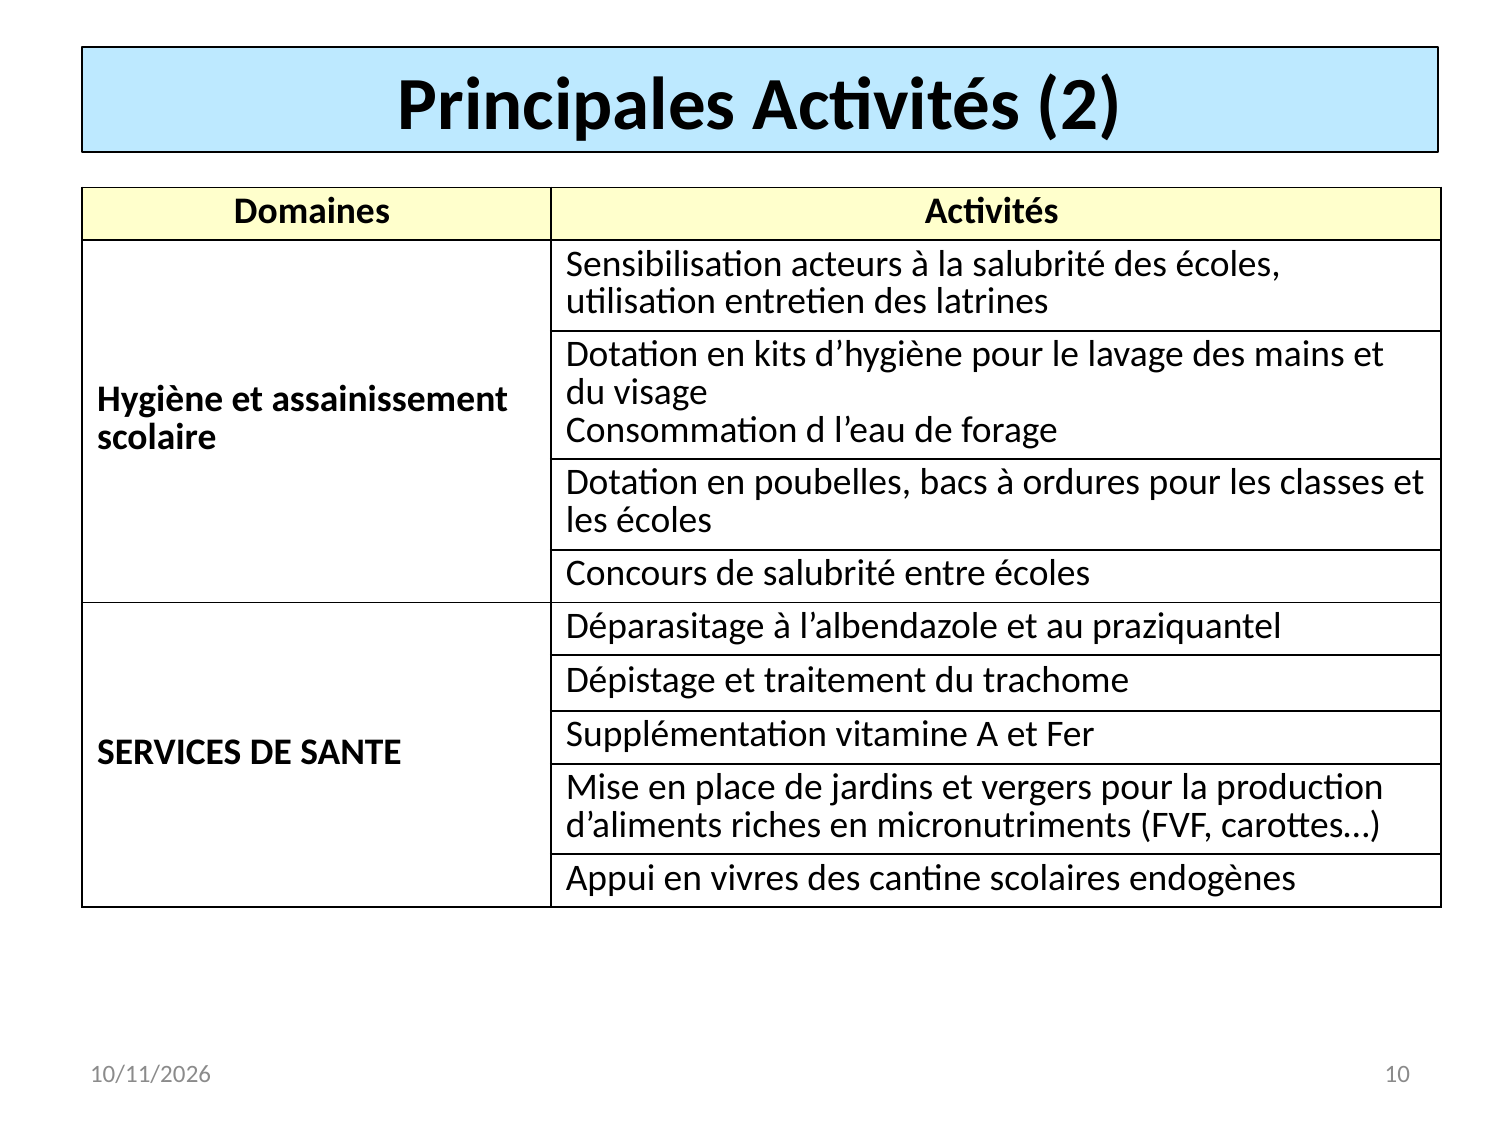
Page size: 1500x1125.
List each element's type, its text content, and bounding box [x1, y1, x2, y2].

table_cell SERVICES DE SANTE [83, 603, 550, 906]
table_cell Dotation en kits d’hygiène pour le lavage des mains et du visage Consommation d l’eau de forage [552, 332, 1440, 458]
table_cell Concours de salubrité entre écoles [552, 551, 1440, 602]
table_cell Mise en place de jardins et vergers pour la production d’aliments riches en micronutriments (FVF, carottes…) [552, 765, 1440, 853]
table_cell Supplémentation vitamine A et Fer [552, 712, 1440, 763]
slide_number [75, 1042, 425, 1103]
table_header Activités [552, 188, 1440, 239]
table_header Domaines [83, 188, 550, 239]
table_cell Sensibilisation acteurs à la salubrité des écoles, utilisation entretien des latrines [552, 241, 1440, 330]
table_cell Déparasitage à l’albendazole et au praziquantel [552, 603, 1440, 654]
text_box Principales Activités (2) [80, 45, 1440, 154]
table_cell Dotation en poubelles, bacs à ordures pour les classes et les écoles [552, 460, 1440, 549]
slide_number 10 [1074, 1042, 1425, 1103]
table_cell Dépistage et traitement du trachome [552, 656, 1440, 710]
table_cell Appui en vivres des cantine scolaires endogènes [552, 855, 1440, 906]
table_cell Hygiène et assainissement scolaire [83, 241, 550, 602]
